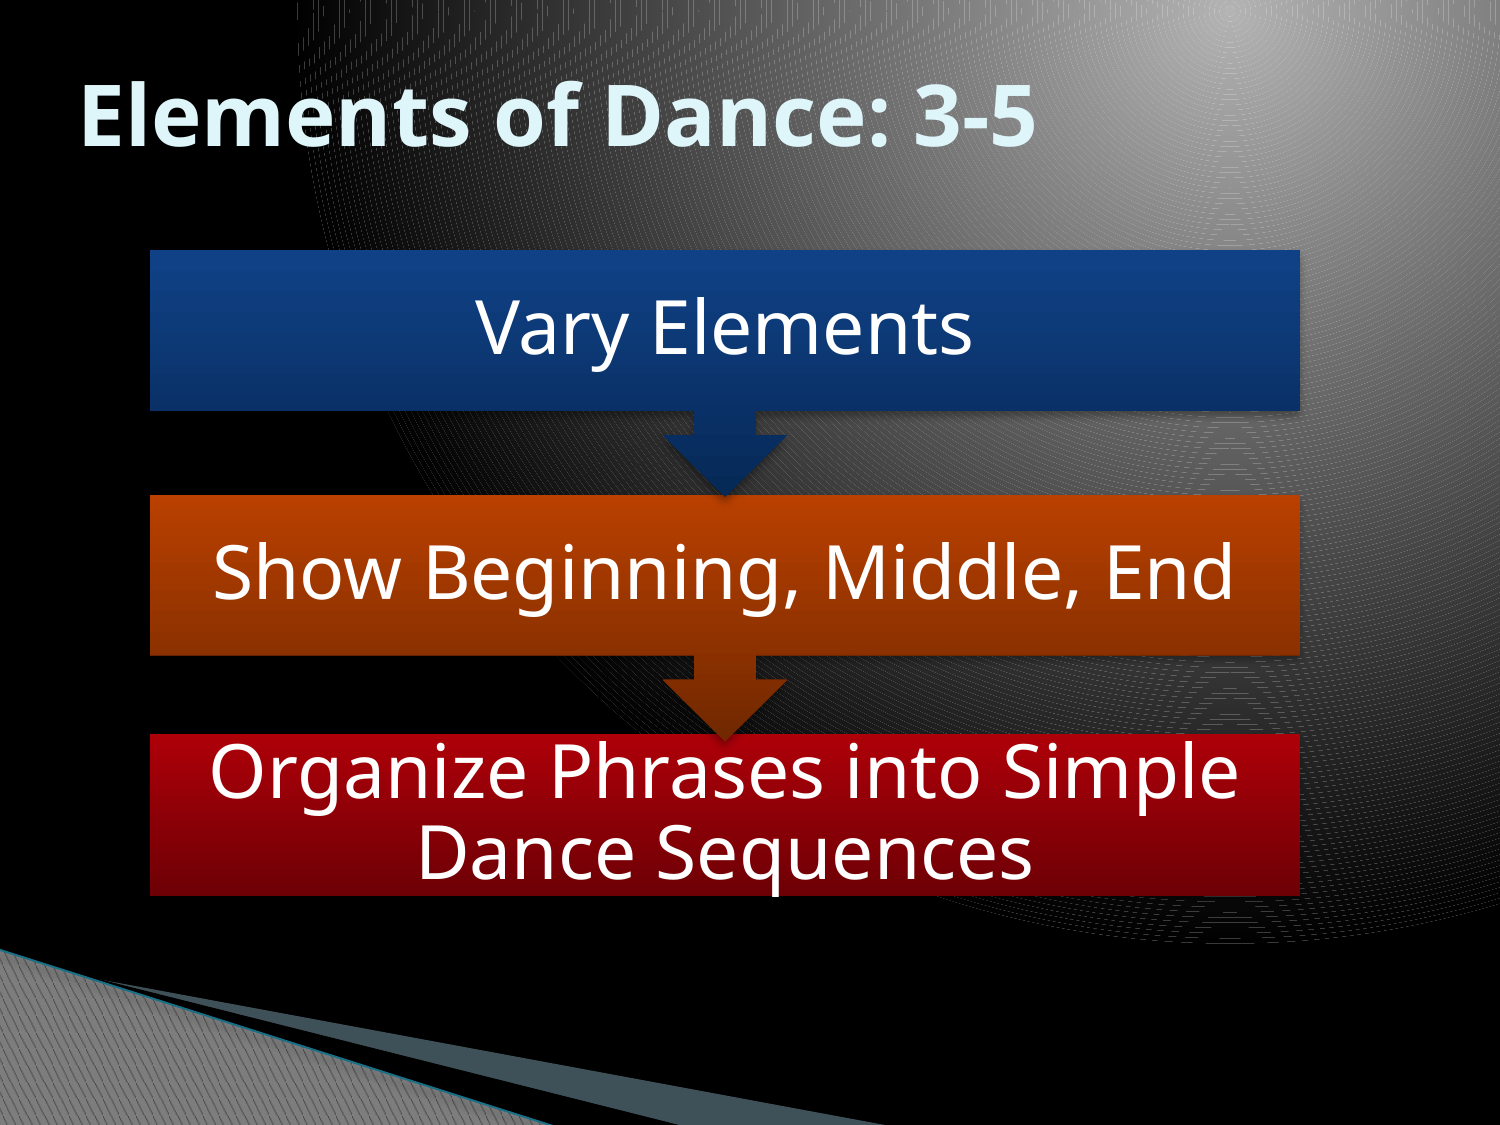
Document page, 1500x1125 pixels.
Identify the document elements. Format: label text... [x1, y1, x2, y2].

picture [0, 952, 543, 1125]
title Elements of Dance: 3-5 [62, 37, 1413, 188]
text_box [149, 249, 1301, 901]
